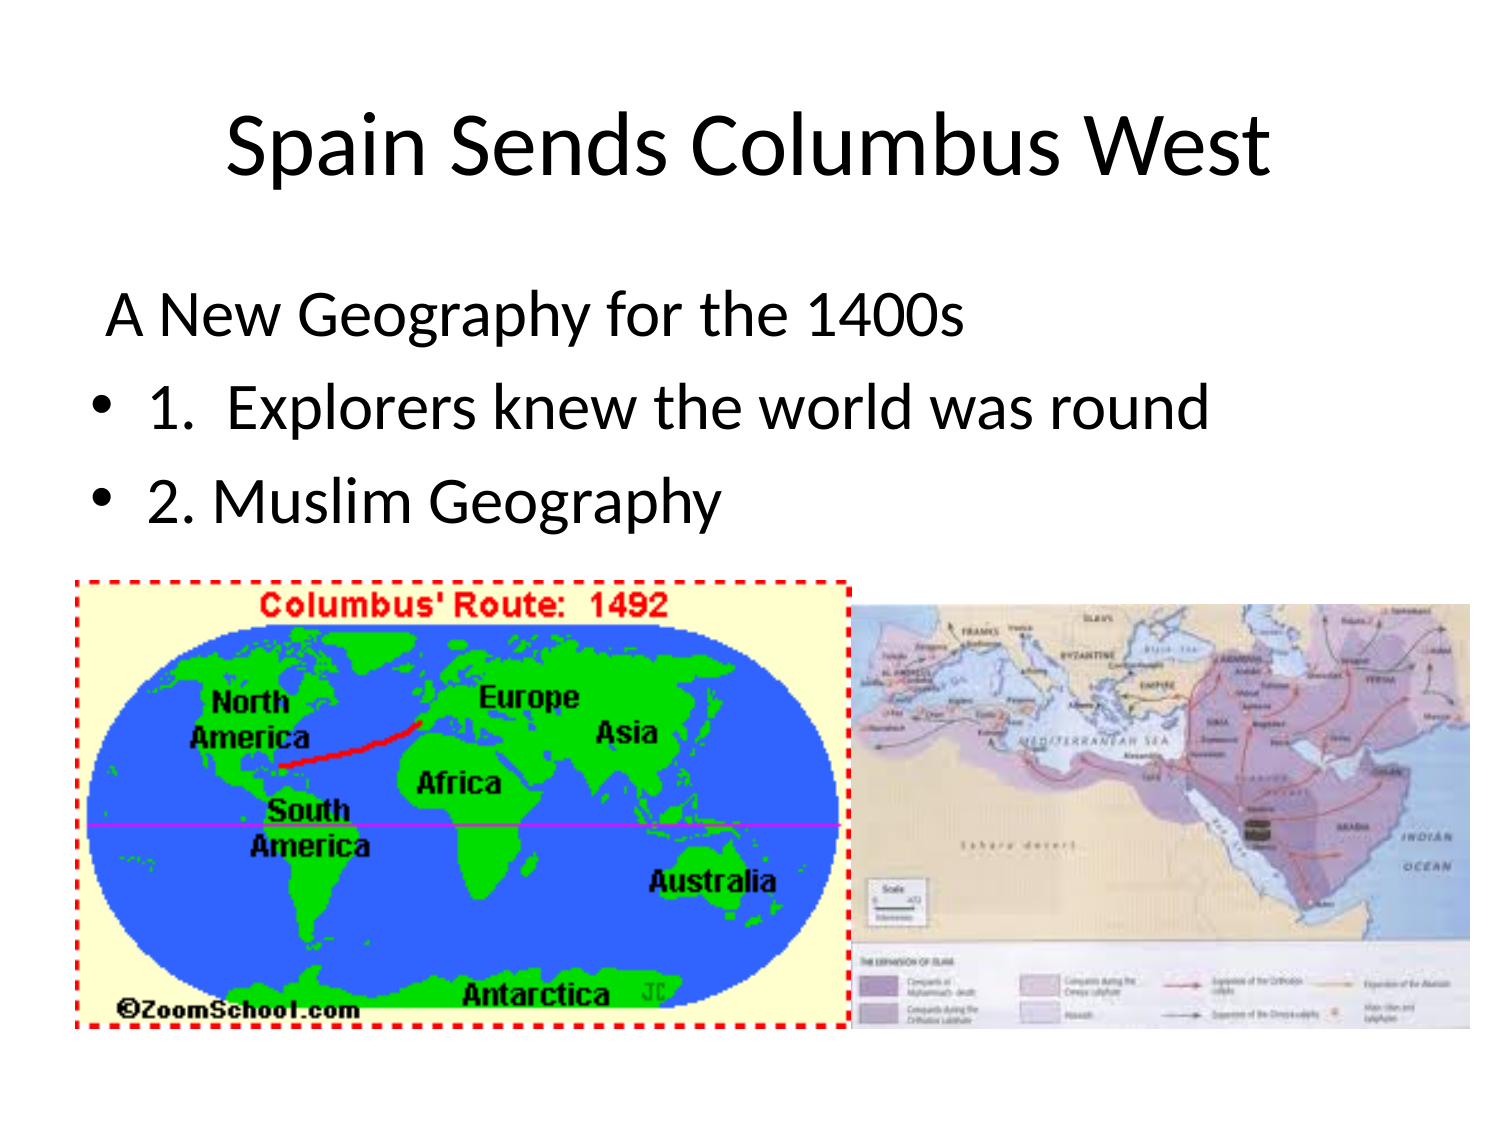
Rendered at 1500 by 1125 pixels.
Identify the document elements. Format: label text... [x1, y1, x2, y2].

list A New Geography for the 1400s 1. Explorers knew the world was round 2. Muslim Geography [75, 262, 1425, 602]
title Spain Sends Columbus West [75, 45, 1425, 233]
picture [74, 580, 1471, 1030]
